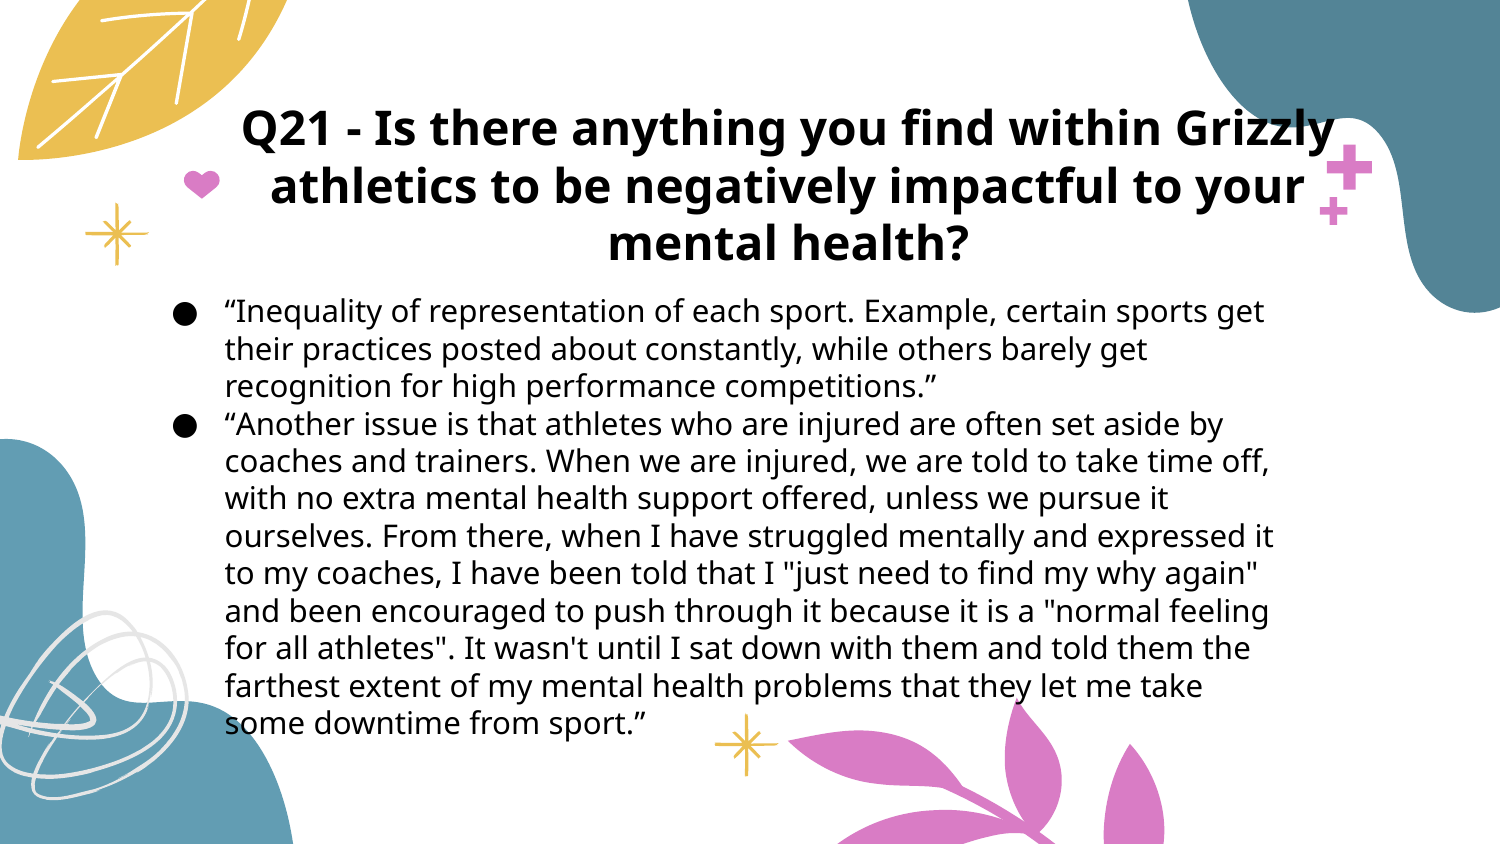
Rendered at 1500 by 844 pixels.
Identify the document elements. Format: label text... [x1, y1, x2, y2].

text_box [0, 610, 189, 801]
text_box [1319, 144, 1373, 226]
subtitle “Inequality of representation of each sport. Example, certain sports get their practices posted about constantly, while others barely get recognition for high performance competitions.” “Another issue is that athletes who are injured are often set aside by coaches and trainers. When we are injured, we are told to take time off, with no extra mental health support offered, unless we pursue it ourselves. From there, when I have struggled mentally and expressed it to my coaches, I have been told that I "just need to find my why again" and been encouraged to push through it because it is a "normal feeling for all athletes". It wasn't until I sat down with them and told them the farthest extent of my mental health problems that they let me take some downtime from sport.” [134, 276, 1307, 637]
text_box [4, 0, 329, 204]
title Q21 - Is there anything you find within Grizzly athletics to be negatively impactful to your mental health? [332, 82, 1383, 171]
